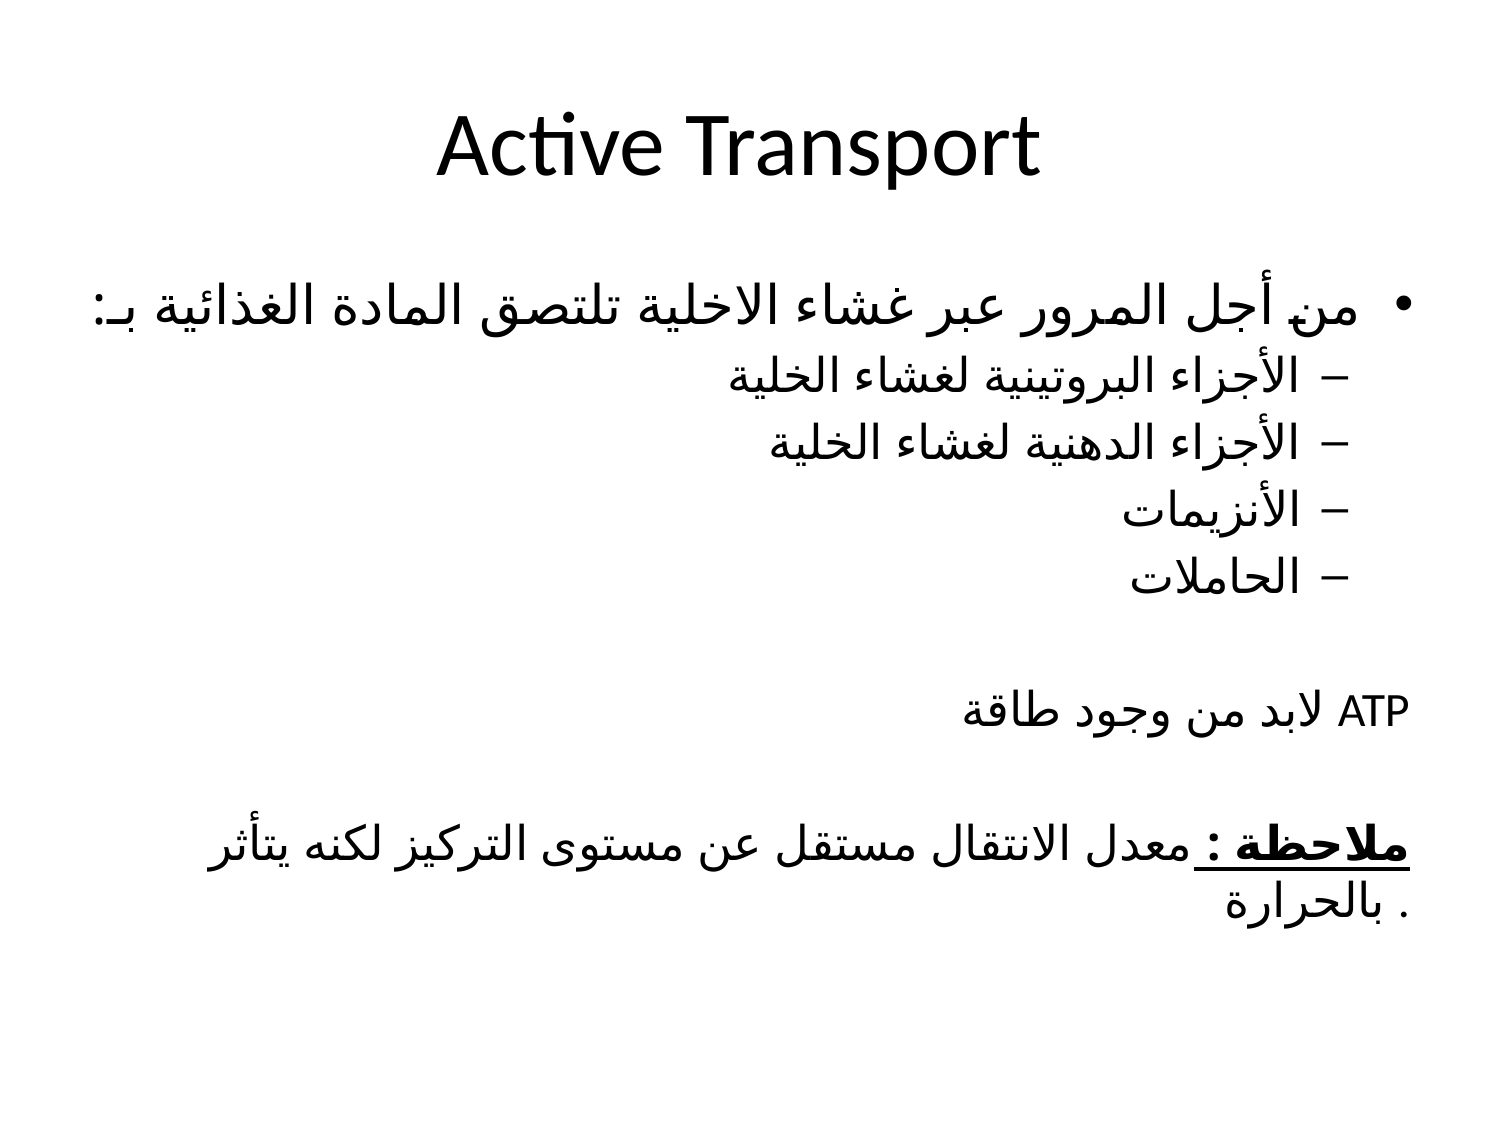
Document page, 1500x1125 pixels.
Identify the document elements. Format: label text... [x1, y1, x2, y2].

list من أجل المرور عبر غشاء الاخلية تلتصق المادة الغذائية بـ: الأجزاء البروتينية لغشاء الخلية الأجزاء الدهنية لغشاء الخلية الأنزيمات الحاملات لابد من وجود طاقة ATP ملاحظة : معدل الانتقال مستقل عن مستوى التركيز لكنه يتأثر بالحرارة . [75, 262, 1425, 1005]
title Active Transport [75, 45, 1425, 233]
